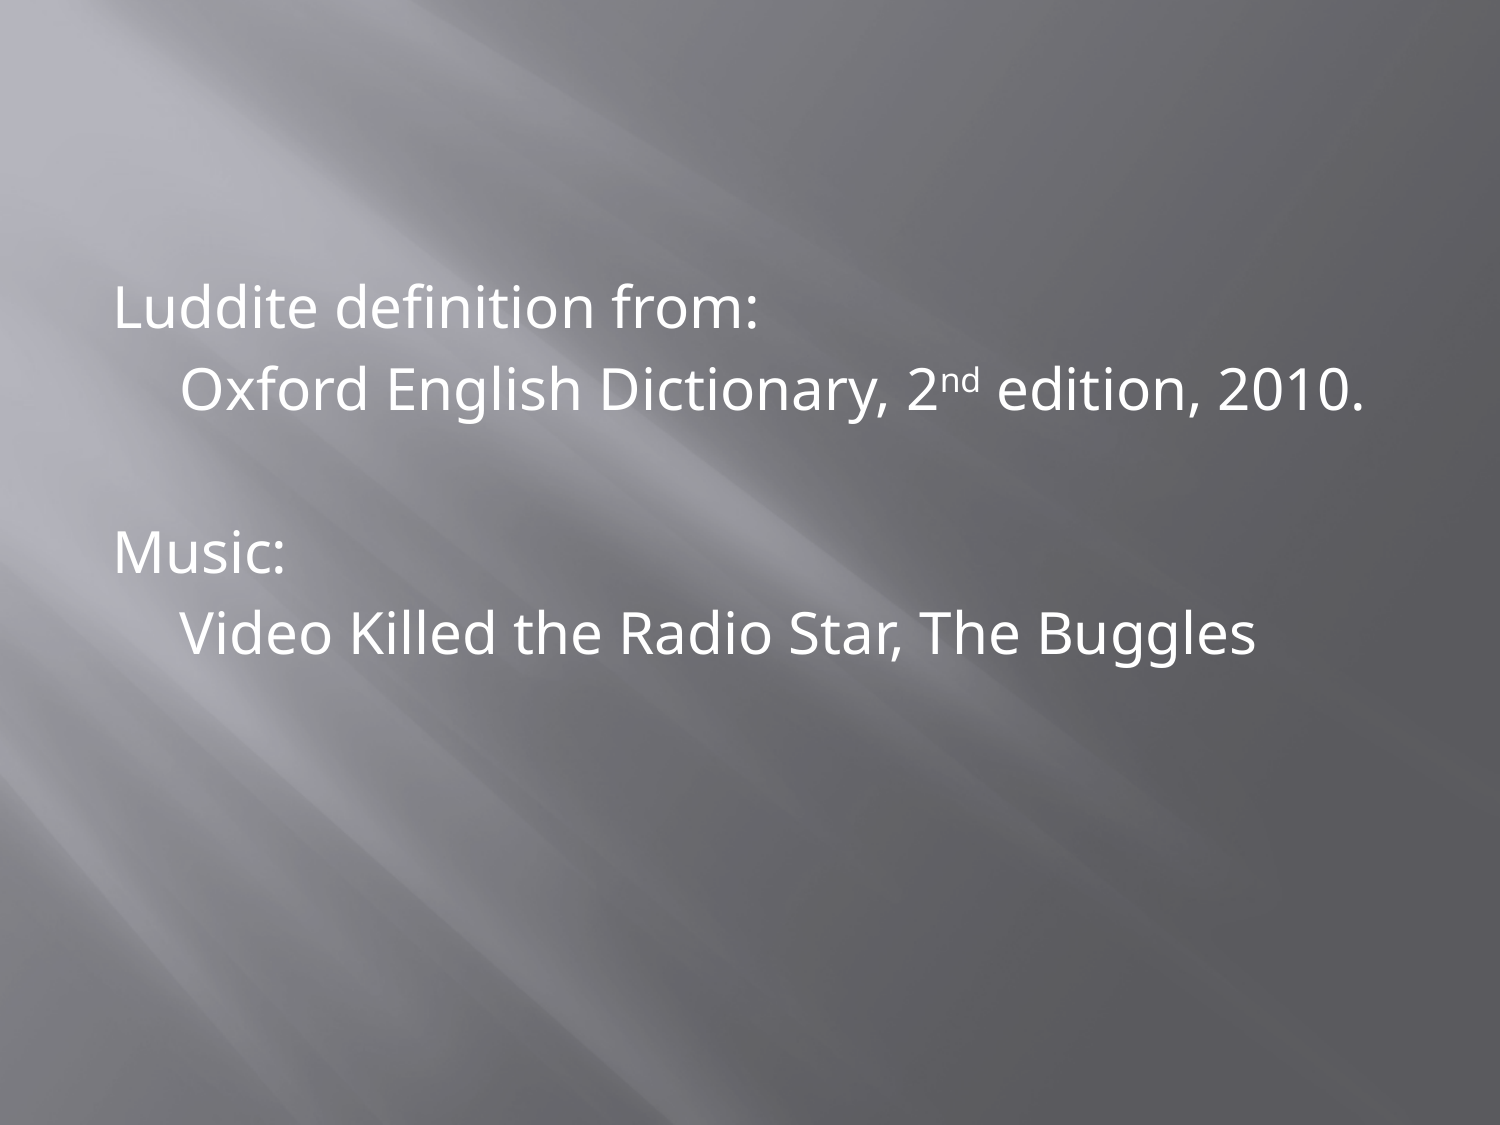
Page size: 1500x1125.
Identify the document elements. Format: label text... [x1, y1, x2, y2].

list Luddite definition from: Oxford English Dictionary, 2nd edition, 2010. Music: Video Killed the Radio Star, The Buggles [75, 262, 1425, 1035]
